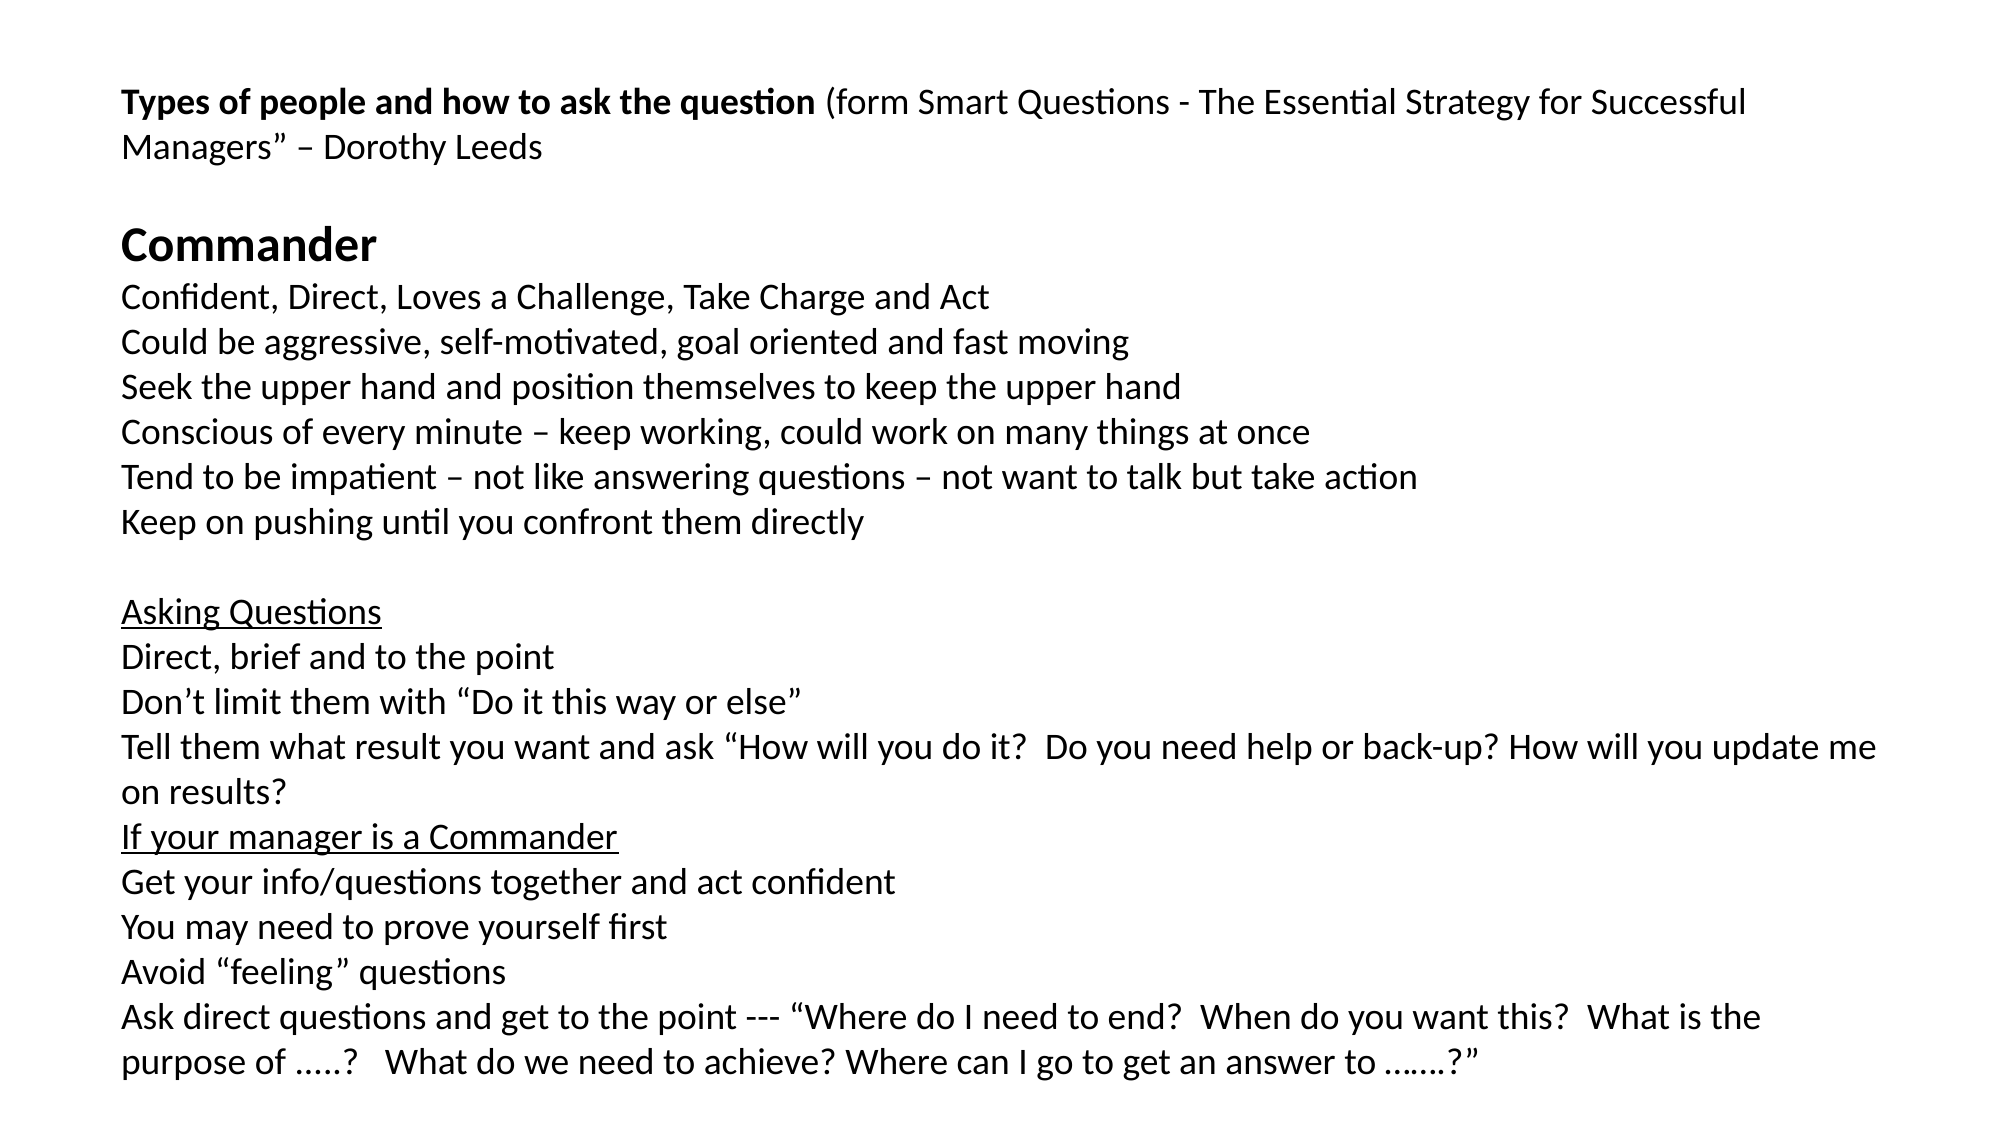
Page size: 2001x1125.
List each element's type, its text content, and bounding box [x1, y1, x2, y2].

text_box Types of people and how to ask the question (form Smart Questions - The Essential Strategy for Successful Managers” – Dorothy Leeds Commander Confident, Direct, Loves a Challenge, Take Charge and Act Could be aggressive, self-motivated, goal oriented and fast moving Seek the upper hand and position themselves to keep the upper hand Conscious of every minute – keep working, could work on many things at once Tend to be impatient – not like answering questions – not want to talk but take action Keep on pushing until you confront them directly Asking Questions Direct, brief and to the point Don’t limit them with “Do it this way or else” Tell them what result you want and ask “How will you do it? Do you need help or back-up? How will you update me on results? If your manager is a Commander Get your info/questions together and act confident You may need to prove yourself first Avoid “feeling” questions Ask direct questions and get to the point --- “Where do I need to end? When do you want this? What is the purpose of .....? What do we need to achieve? Where can I go to get an answer to …….?” [106, 69, 1900, 1125]
